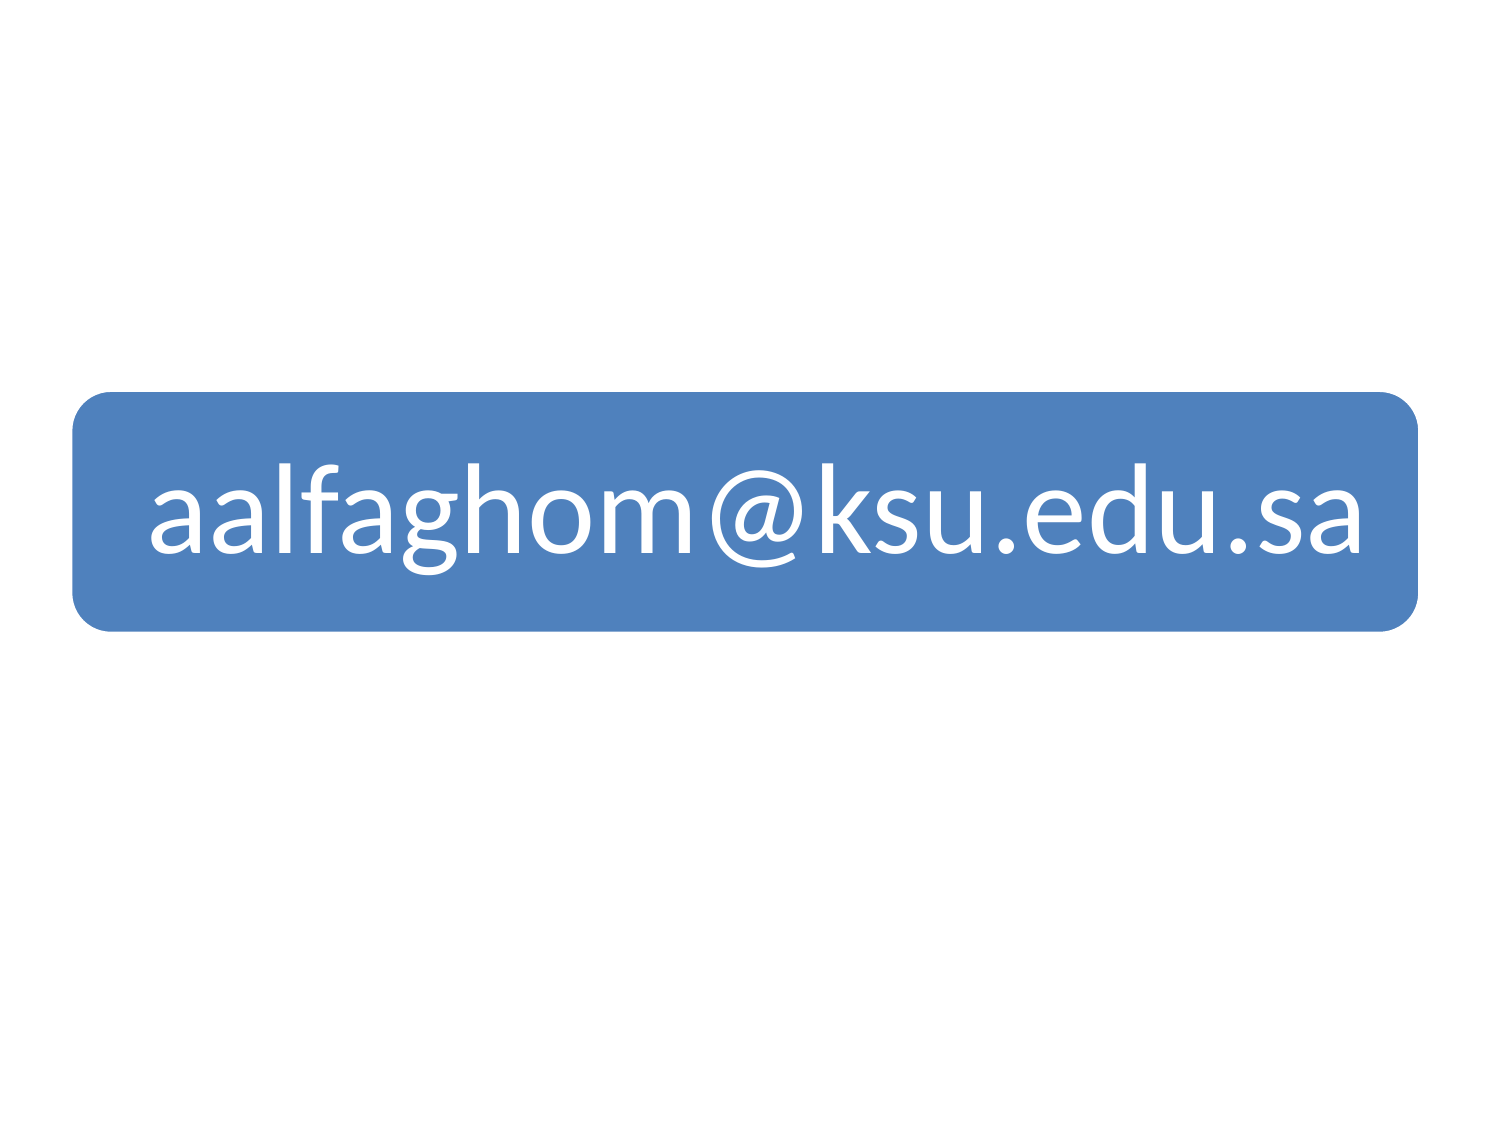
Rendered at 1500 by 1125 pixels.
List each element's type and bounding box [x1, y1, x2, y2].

list [70, 140, 1421, 884]
